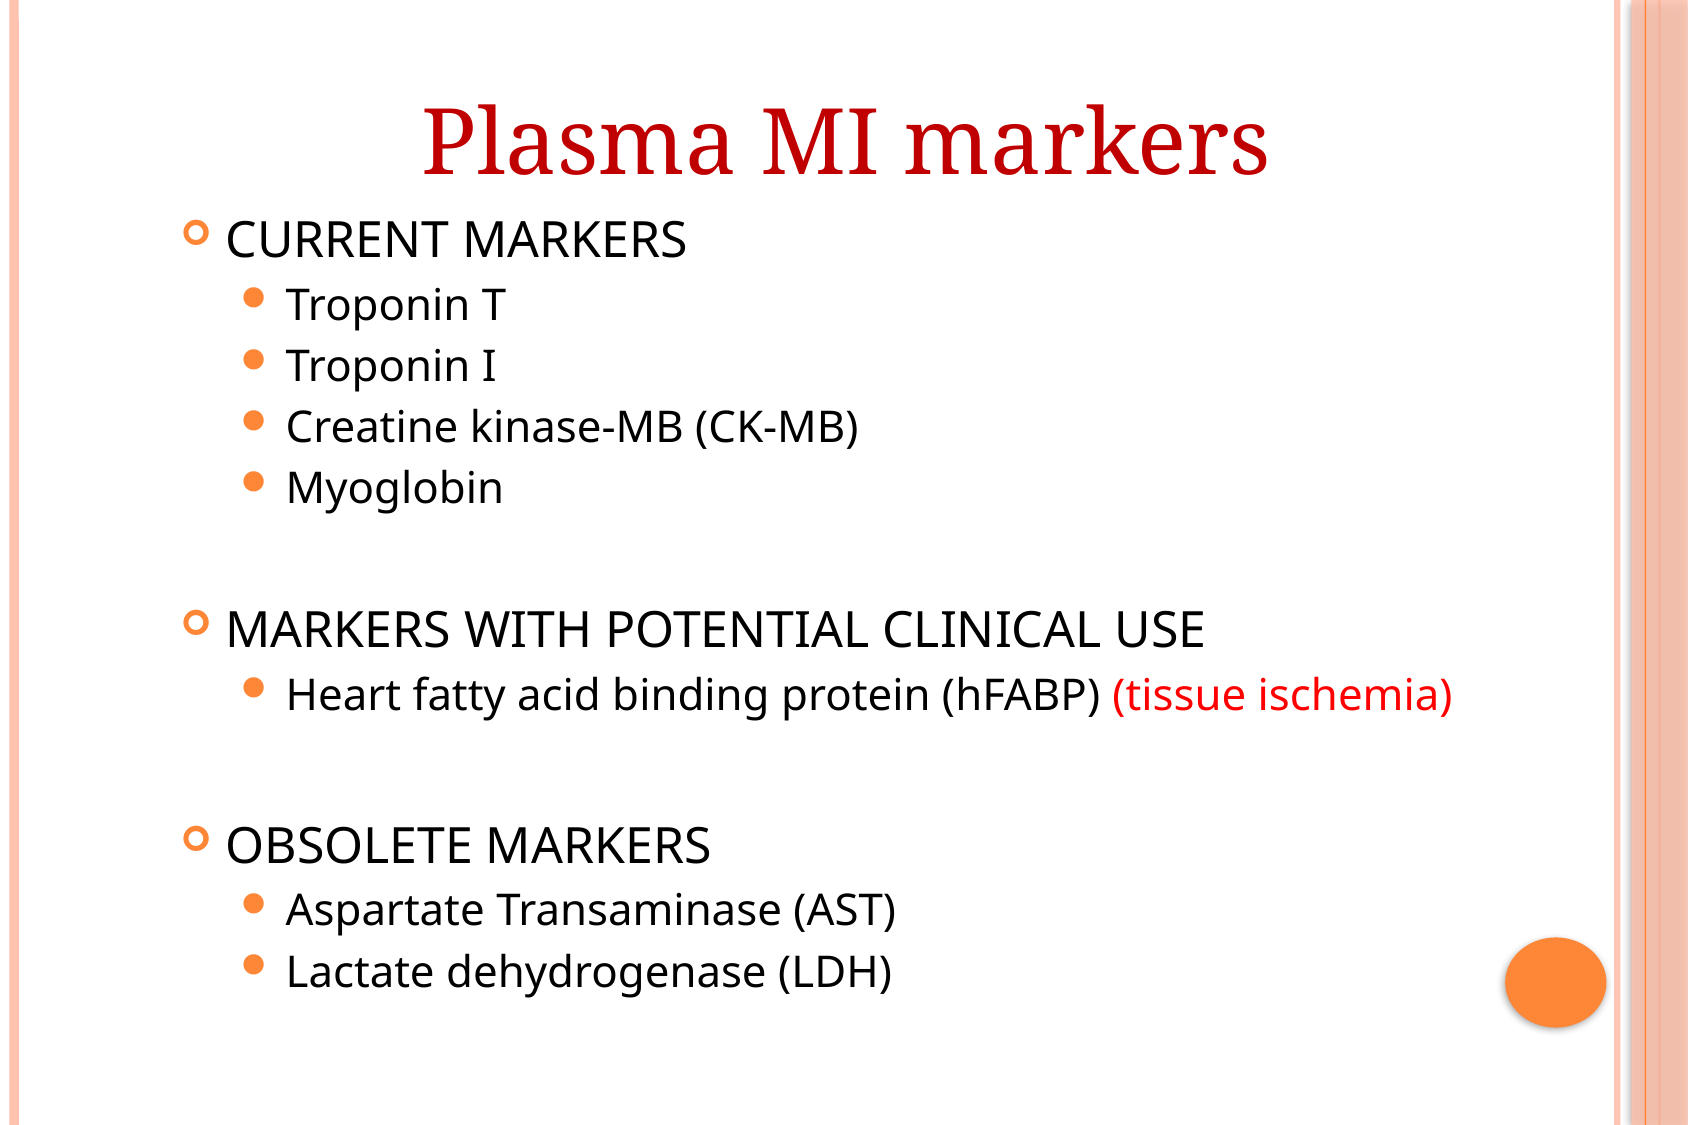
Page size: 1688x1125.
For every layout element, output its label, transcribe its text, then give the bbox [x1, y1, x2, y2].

list CURRENT MARKERS Troponin T Troponin I Creatine kinase-MB (CK-MB) Myoglobin MARKERS WITH POTENTIAL CLINICAL USE Heart fatty acid binding protein (hFABP) (tissue ischemia) OBSOLETE MARKERS Aspartate Transaminase (AST) Lactate dehydrogenase (LDH) [165, 200, 1544, 1050]
text_box Plasma MI markers [156, 75, 1538, 200]
